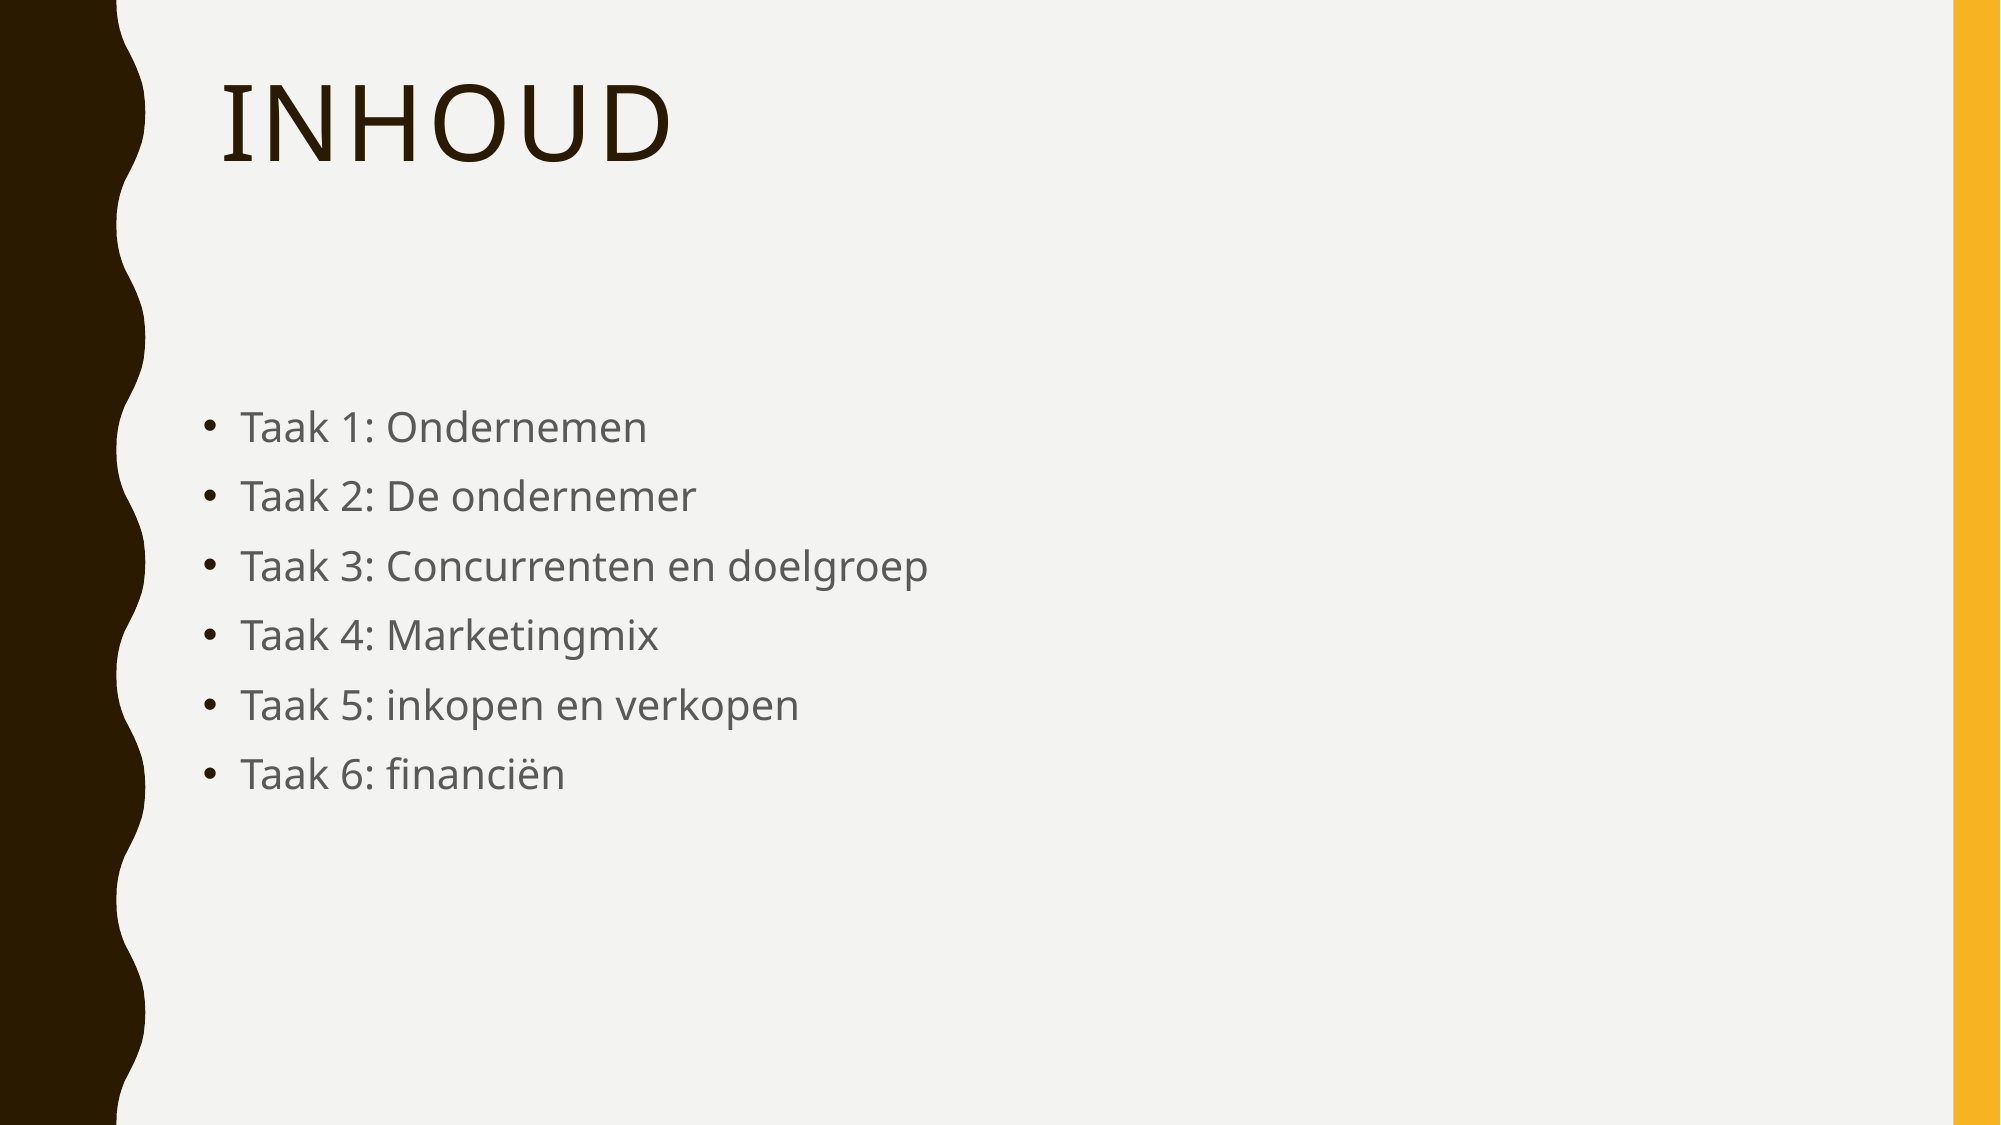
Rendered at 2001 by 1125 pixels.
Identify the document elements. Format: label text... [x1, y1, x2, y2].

title inhoud [205, 62, 1875, 308]
list Taak 1: Ondernemen Taak 2: De ondernemer Taak 3: Concurrenten en doelgroep Taak 4: Marketingmix Taak 5: inkopen en verkopen Taak 6: financiën [187, 388, 1858, 978]
